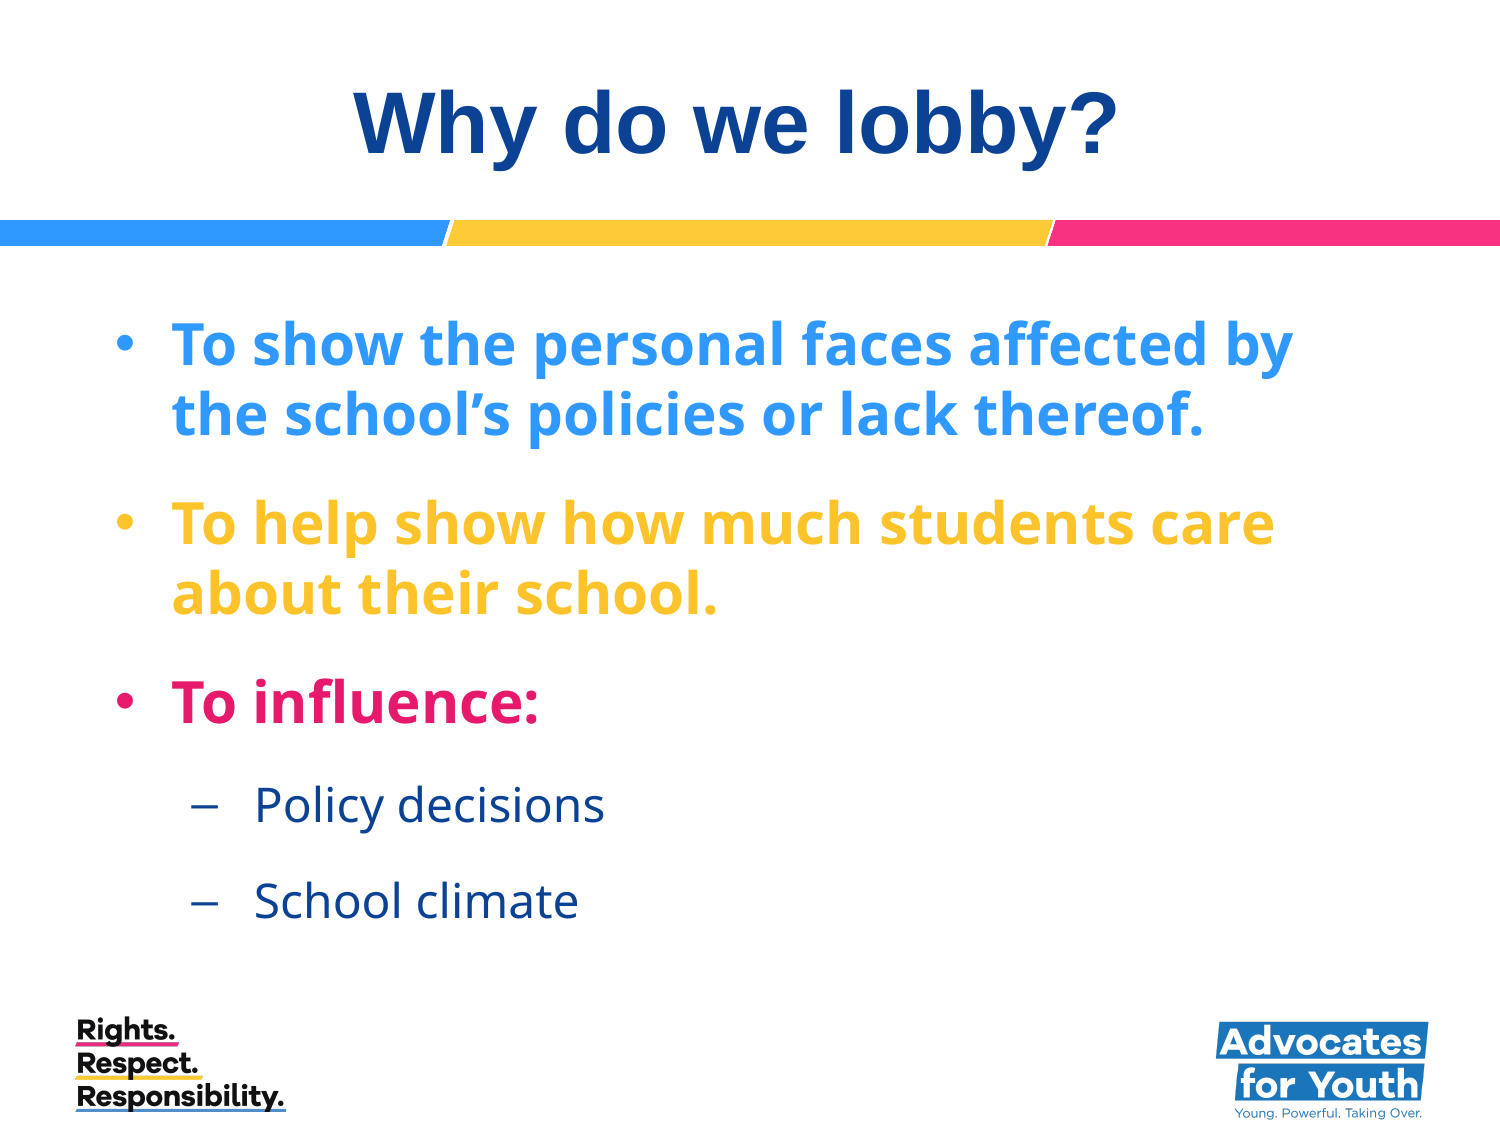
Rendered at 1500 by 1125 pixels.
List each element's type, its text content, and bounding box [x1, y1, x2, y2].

list To show the personal faces affected by the school’s policies or lack thereof. To help show how much students care about their school. To influence: Policy decisions School climate [99, 299, 1363, 953]
picture [0, 207, 1500, 258]
title Why do we lobby? [99, 24, 1375, 213]
